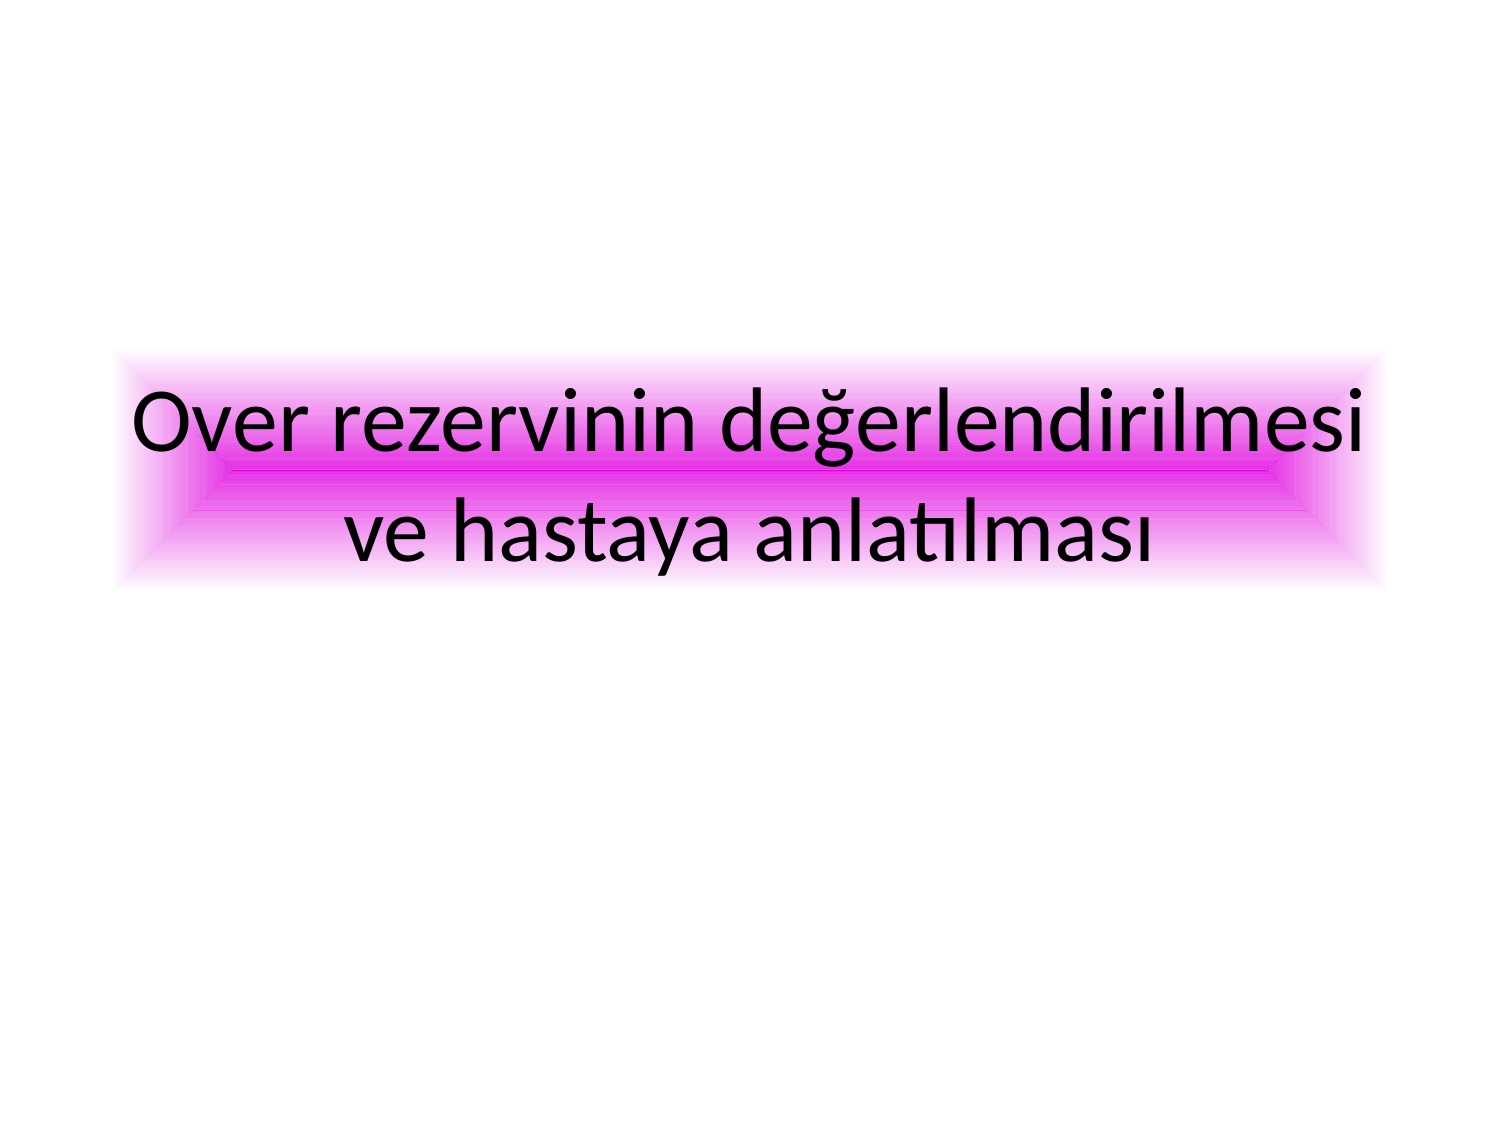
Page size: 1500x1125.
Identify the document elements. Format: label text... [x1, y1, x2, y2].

title Over rezervinin değerlendirilmesi ve hastaya anlatılması [112, 349, 1388, 591]
